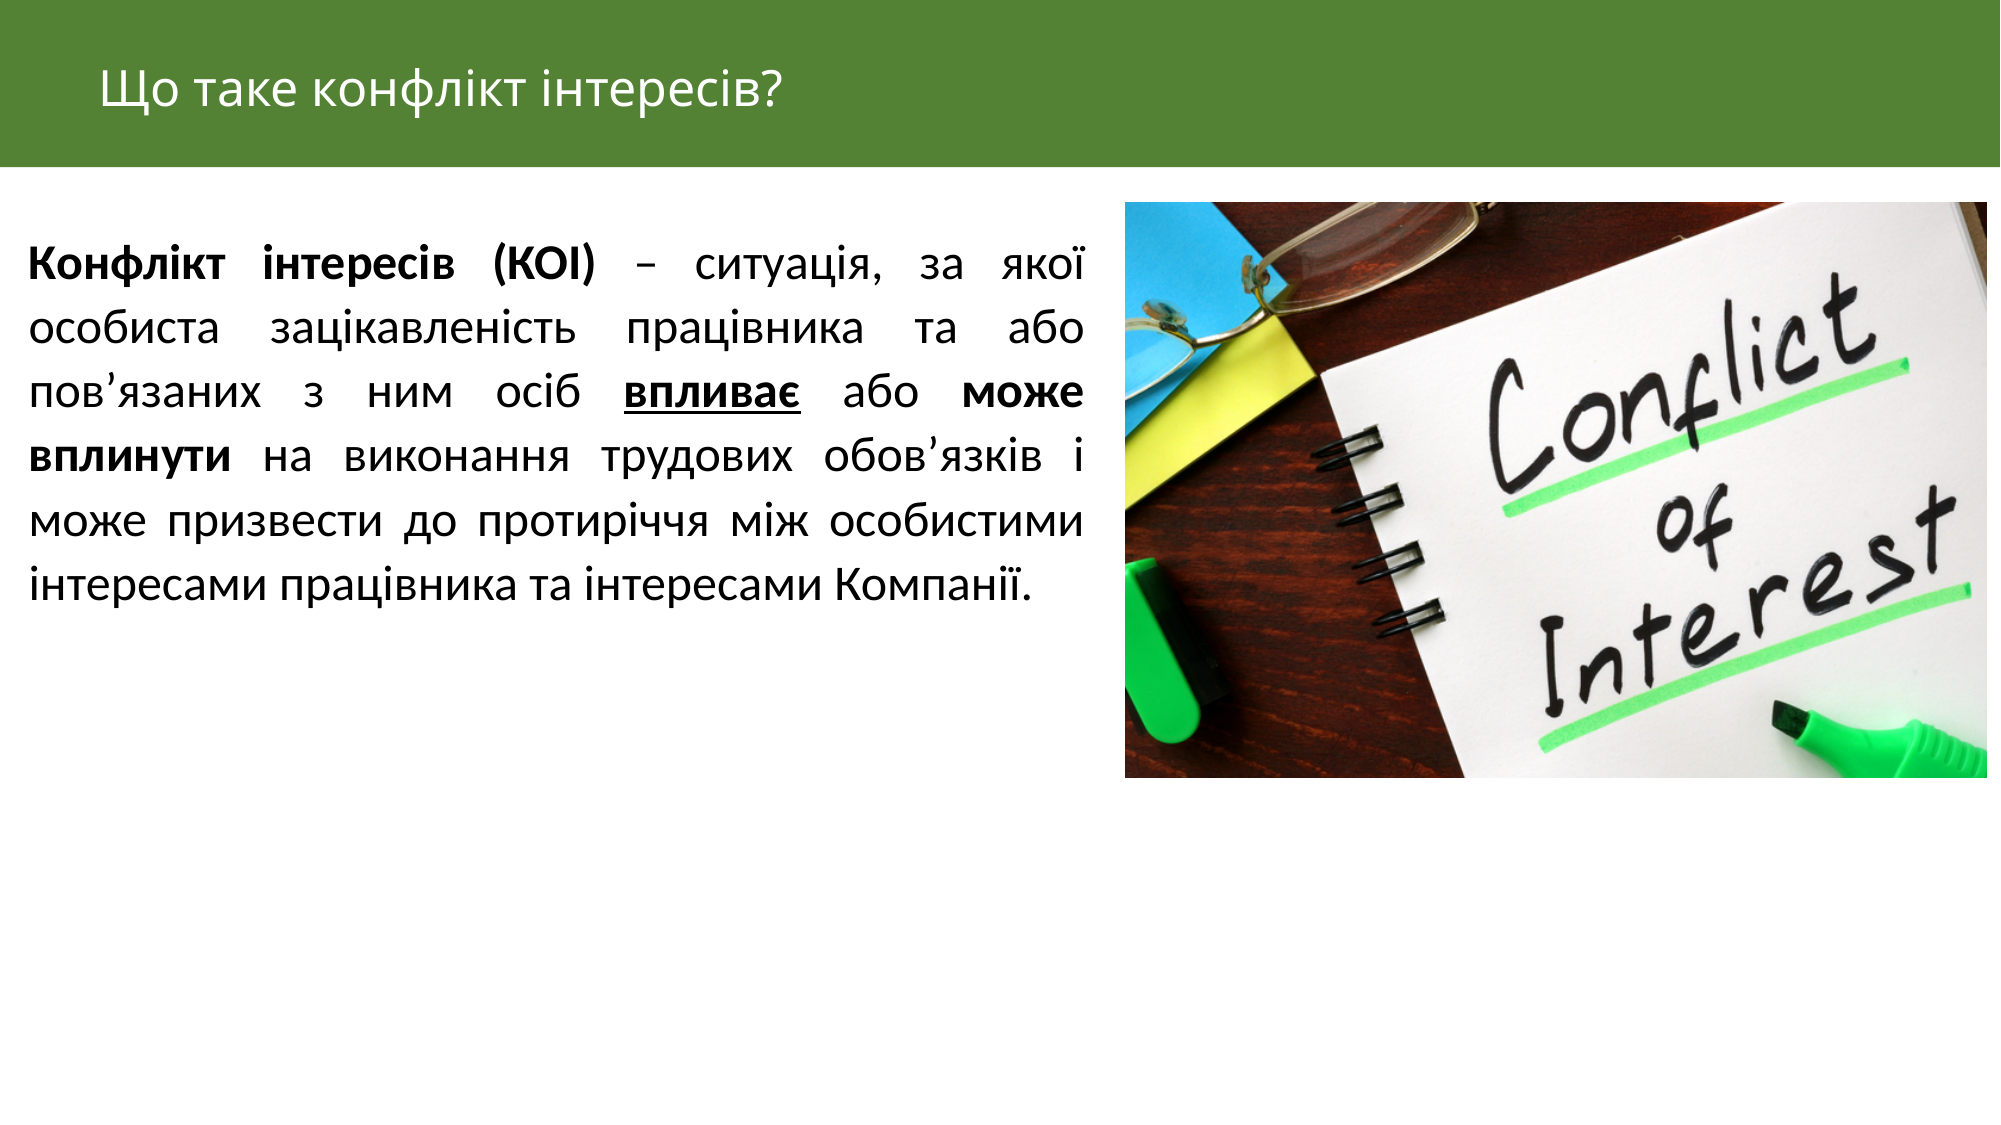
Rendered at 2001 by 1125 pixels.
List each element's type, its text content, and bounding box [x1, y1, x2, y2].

text_box Що таке конфлікт інтересів? [83, 49, 1908, 125]
text_box [0, 0, 2000, 168]
picture [1125, 202, 1987, 778]
text_box Конфлікт інтересів (КОІ) – ситуація, за якої особиста зацікавленість працівника та або пов’язаних з ним осіб впливає або може вплинути на виконання трудових обов’язків і може призвести до протиріччя між особистими інтересами працівника та інтересами Компанії. [13, 217, 1100, 618]
